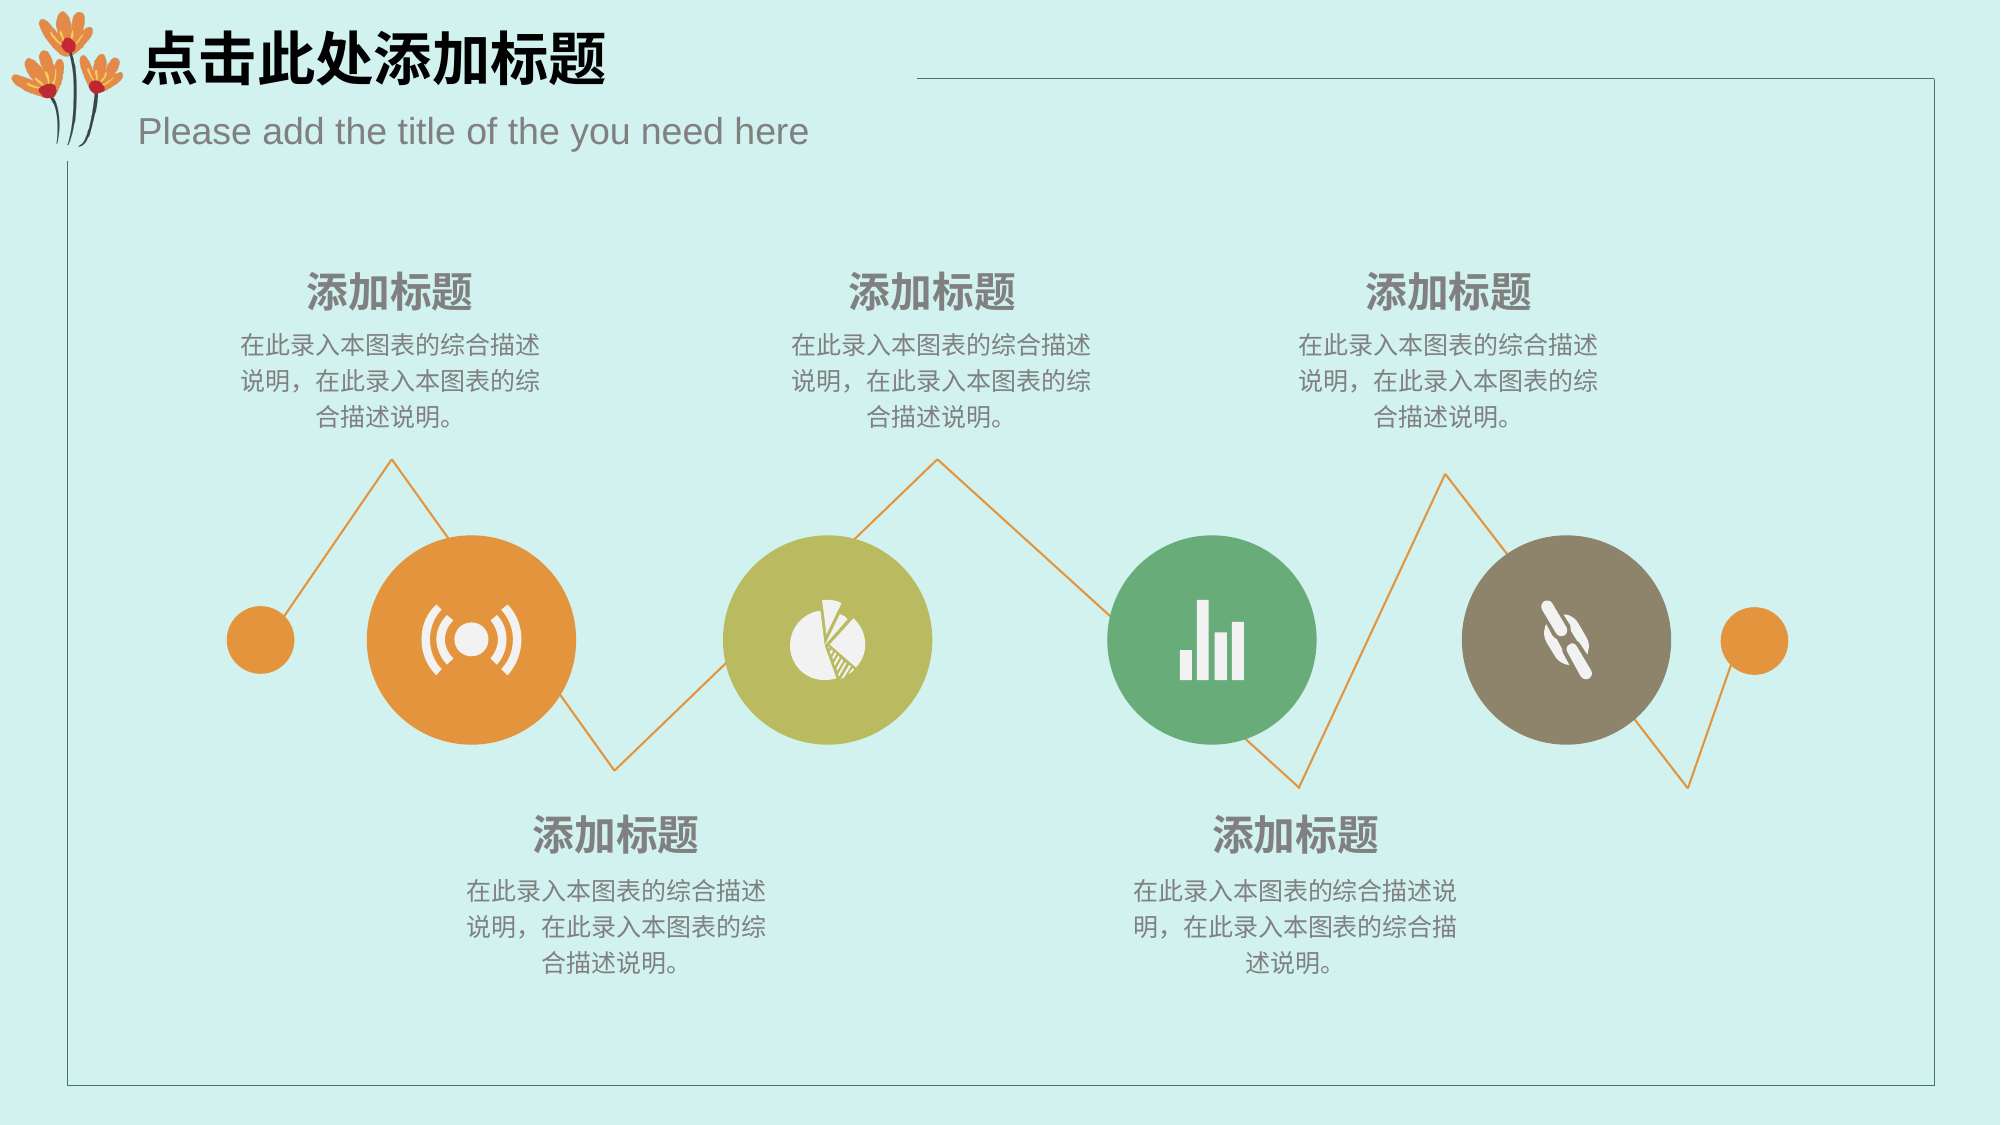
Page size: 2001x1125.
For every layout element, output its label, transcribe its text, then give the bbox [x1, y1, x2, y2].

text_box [227, 459, 1788, 789]
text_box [722, 535, 933, 745]
text_box 添加标题 [833, 257, 1032, 316]
text_box Please add the title of the you need here [122, 100, 843, 160]
text_box 在此录入本图表的综合描述说明，在此录入本图表的综合描述说明。 [1106, 861, 1485, 985]
text_box 添加标题 [1350, 257, 1548, 316]
picture [11, 11, 123, 147]
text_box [1107, 535, 1317, 745]
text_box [366, 535, 577, 745]
text_box 在此录入本图表的综合描述说明，在此录入本图表的综合描述说明。 [216, 316, 565, 439]
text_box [1461, 535, 1672, 745]
text_box 添加标题 [291, 257, 489, 316]
text_box 点击此处添加标题 [126, 14, 714, 99]
text_box 添加标题 [1197, 801, 1395, 861]
text_box 在此录入本图表的综合描述说明，在此录入本图表的综合描述说明。 [442, 861, 790, 985]
text_box 在此录入本图表的综合描述说明，在此录入本图表的综合描述说明。 [775, 316, 1107, 439]
text_box 在此录入本图表的综合描述说明，在此录入本图表的综合描述说明。 [1272, 316, 1626, 439]
text_box 添加标题 [517, 801, 715, 861]
